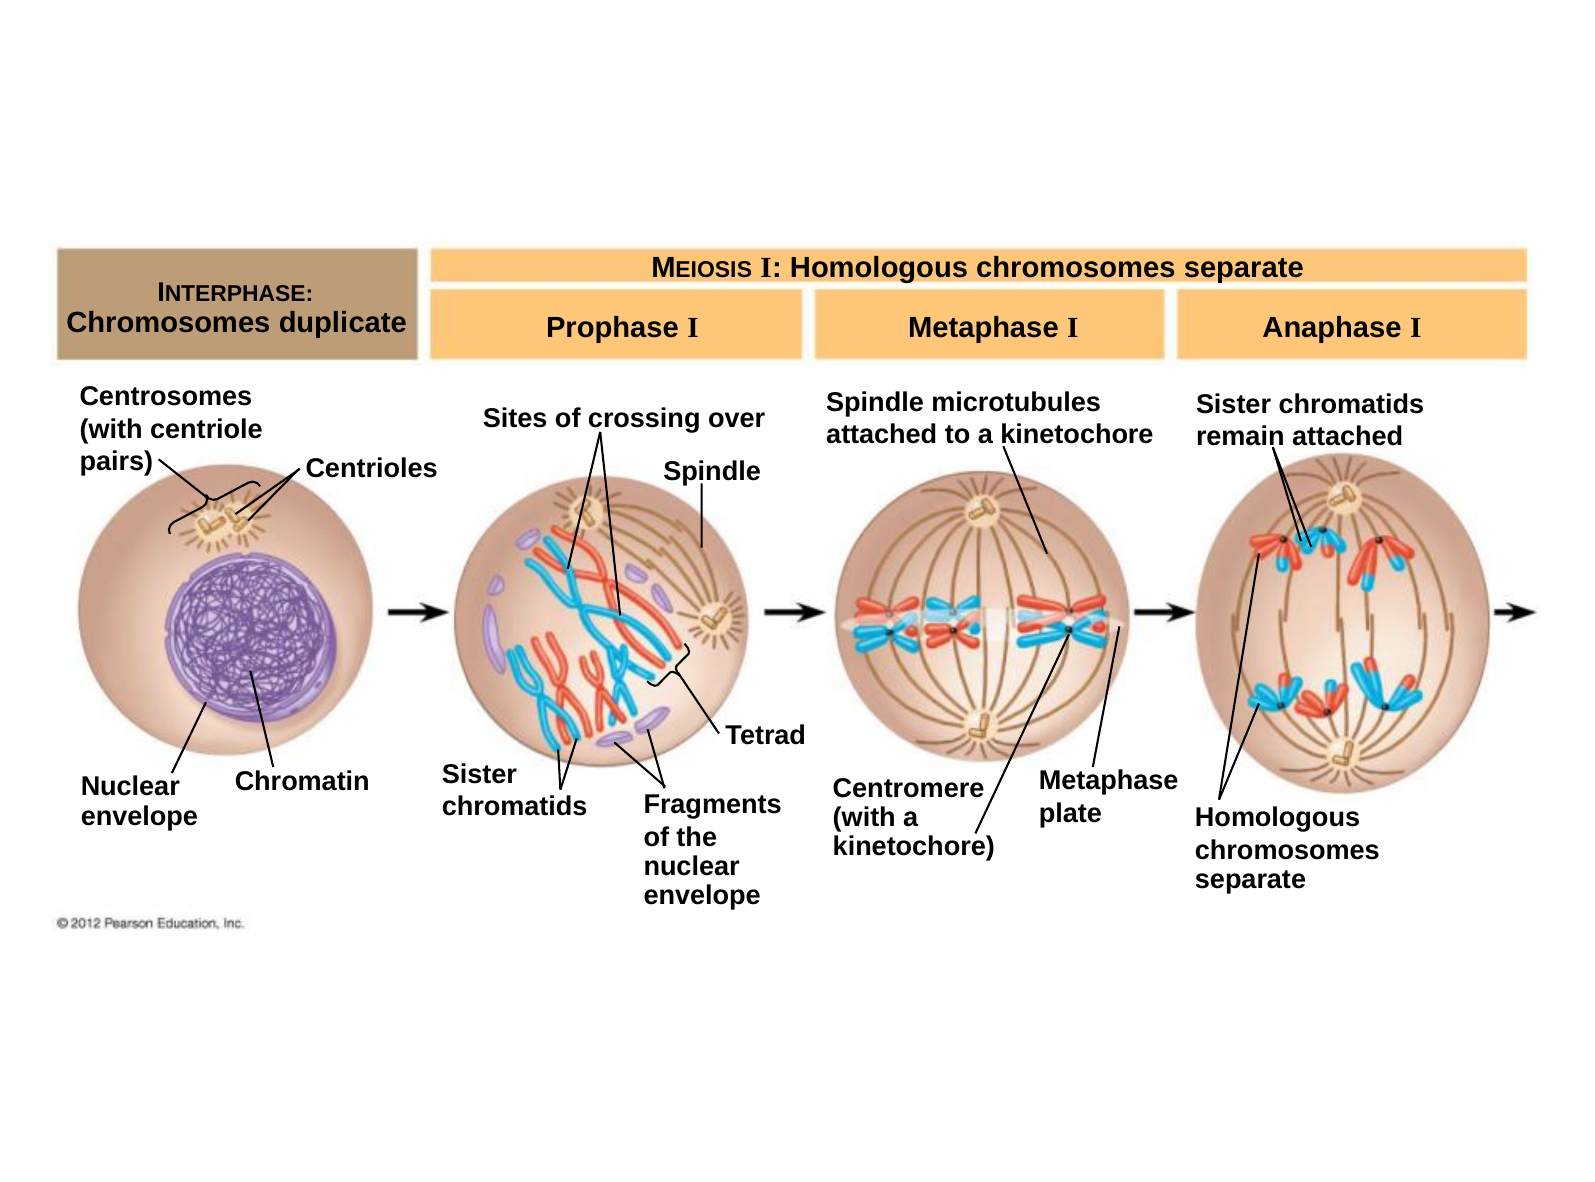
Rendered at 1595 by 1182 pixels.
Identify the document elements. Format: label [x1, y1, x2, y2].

text_box [1272, 446, 1312, 547]
text_box [158, 459, 263, 512]
text_box [557, 738, 577, 790]
picture [51, 241, 1543, 940]
text_box [662, 642, 720, 734]
text_box [614, 728, 666, 789]
text_box [1218, 553, 1260, 800]
text_box [258, 468, 301, 521]
text_box [567, 431, 621, 616]
